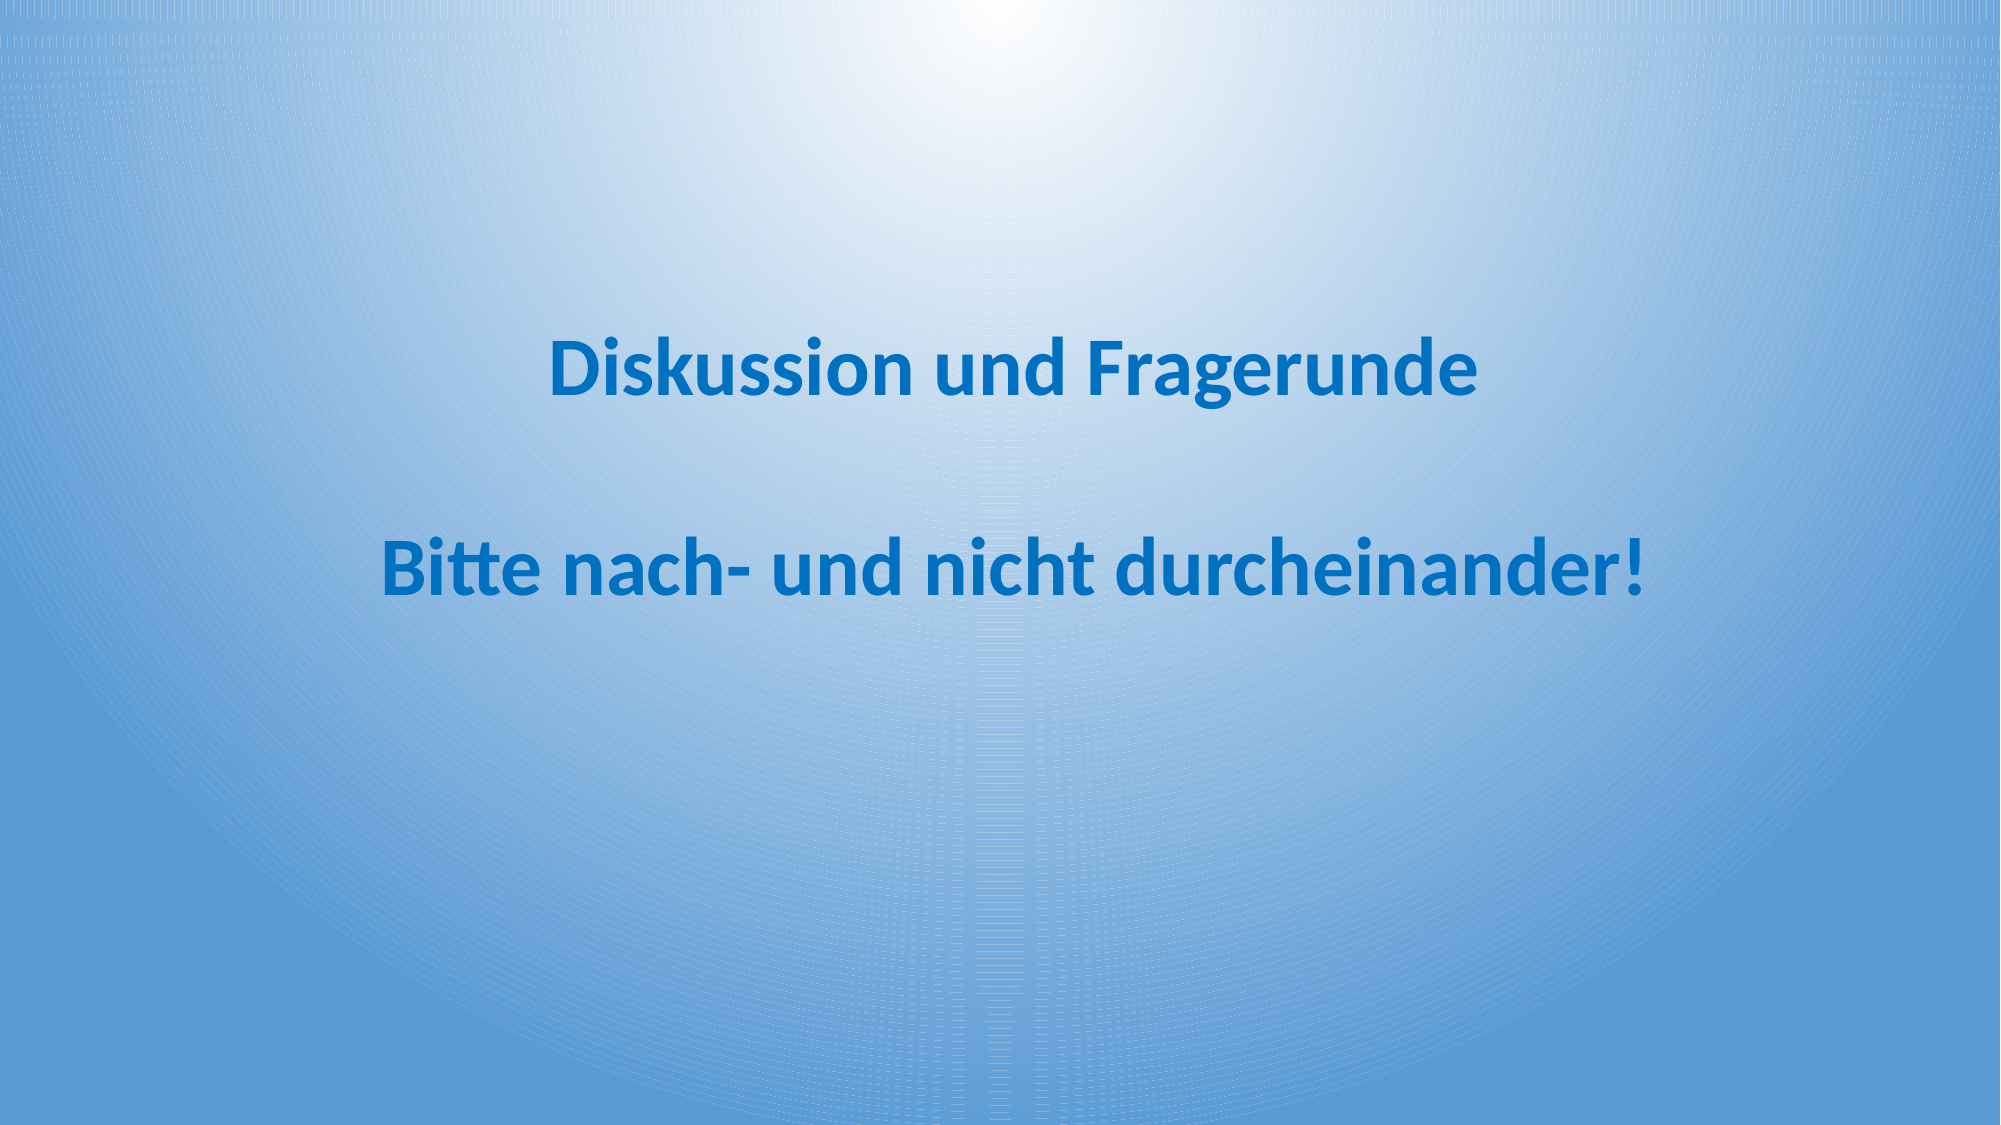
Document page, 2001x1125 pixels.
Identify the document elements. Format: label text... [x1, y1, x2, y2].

text_box Diskussion und Fragerunde Bitte nach- und nicht durcheinander! [304, 305, 1724, 820]
